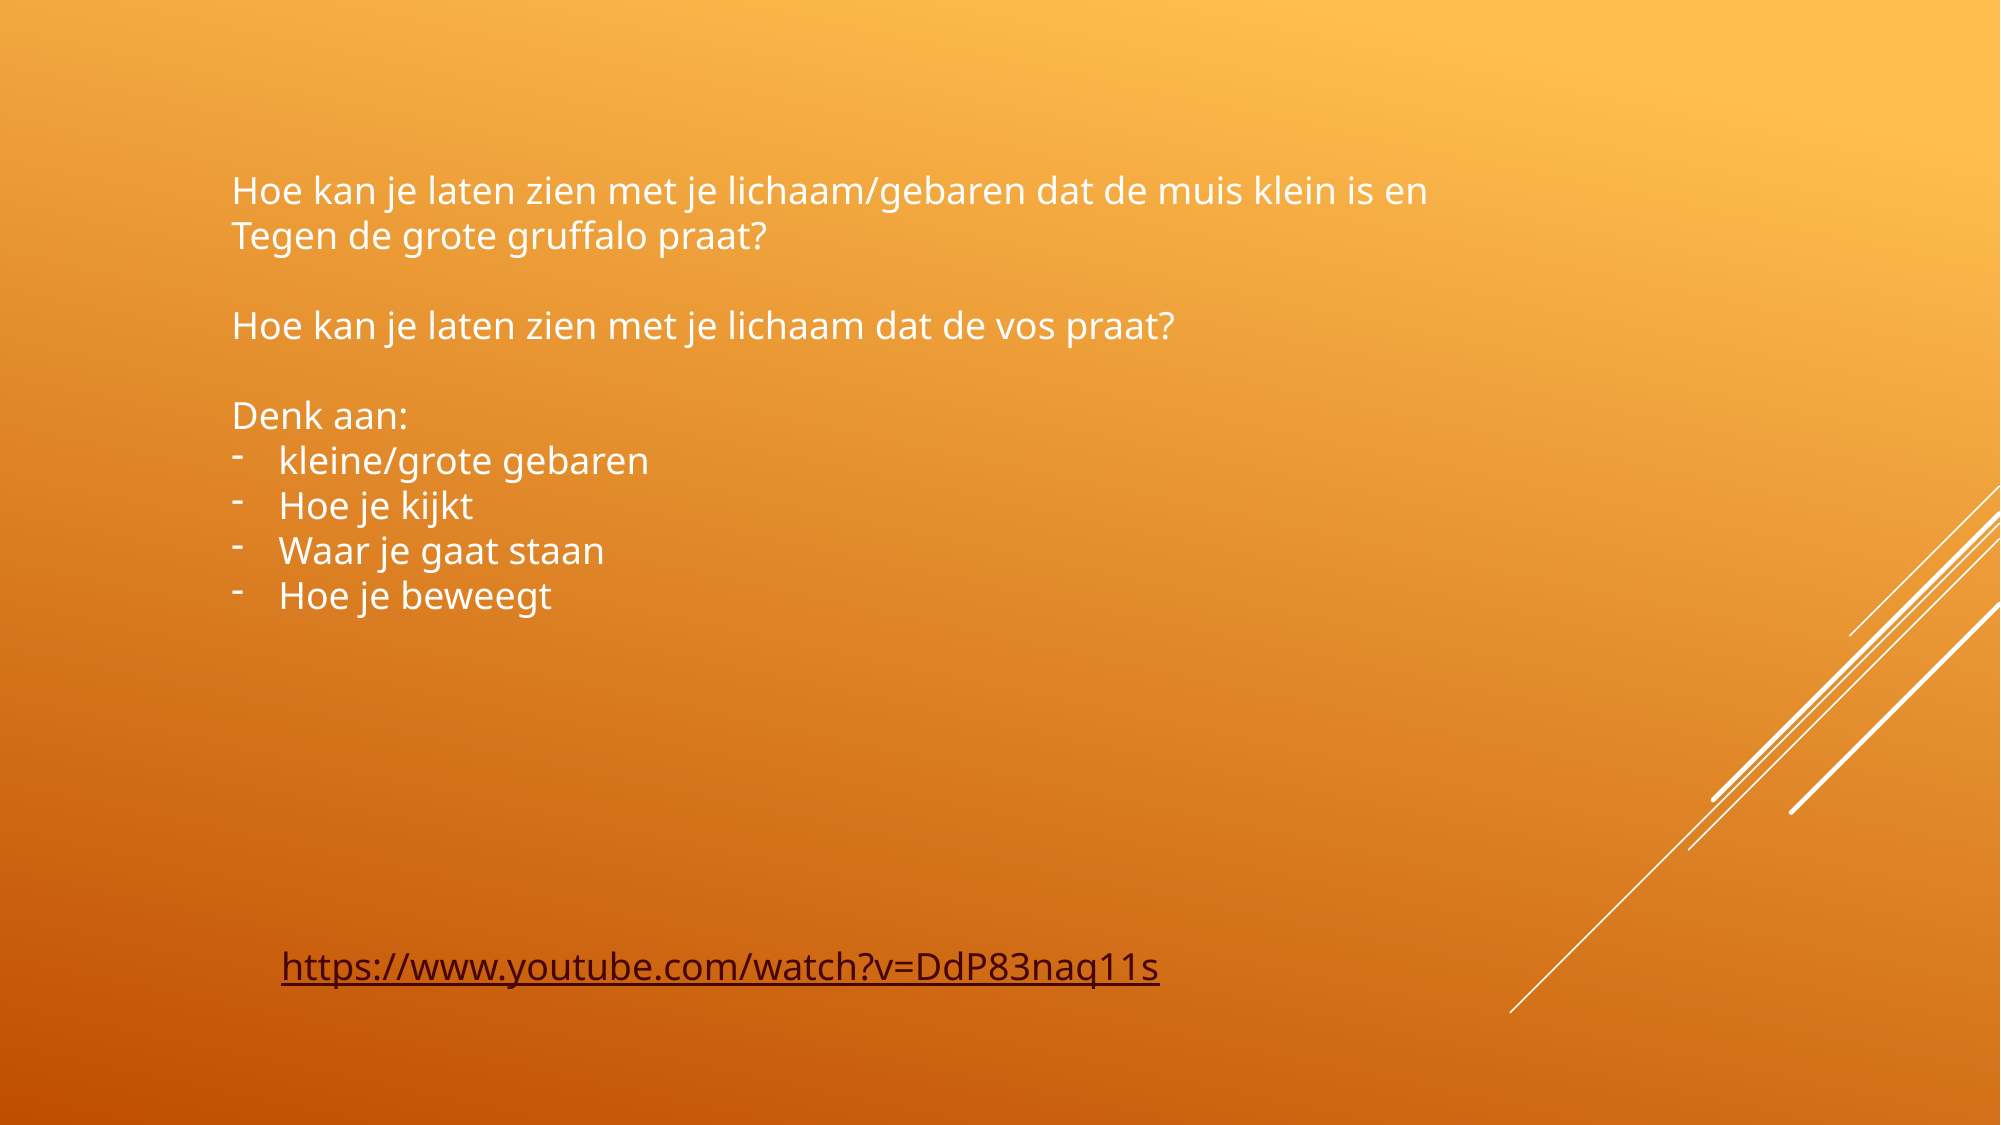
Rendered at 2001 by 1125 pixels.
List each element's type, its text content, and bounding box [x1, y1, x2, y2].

text_box https://www.youtube.com/watch?v=DdP83naq11s [266, 935, 1175, 1046]
text_box Hoe kan je laten zien met je lichaam/gebaren dat de muis klein is en Tegen de grote gruffalo praat? Hoe kan je laten zien met je lichaam dat de vos praat? Denk aan: kleine/grote gebaren Hoe je kijkt Waar je gaat staan Hoe je beweegt [216, 159, 1445, 670]
